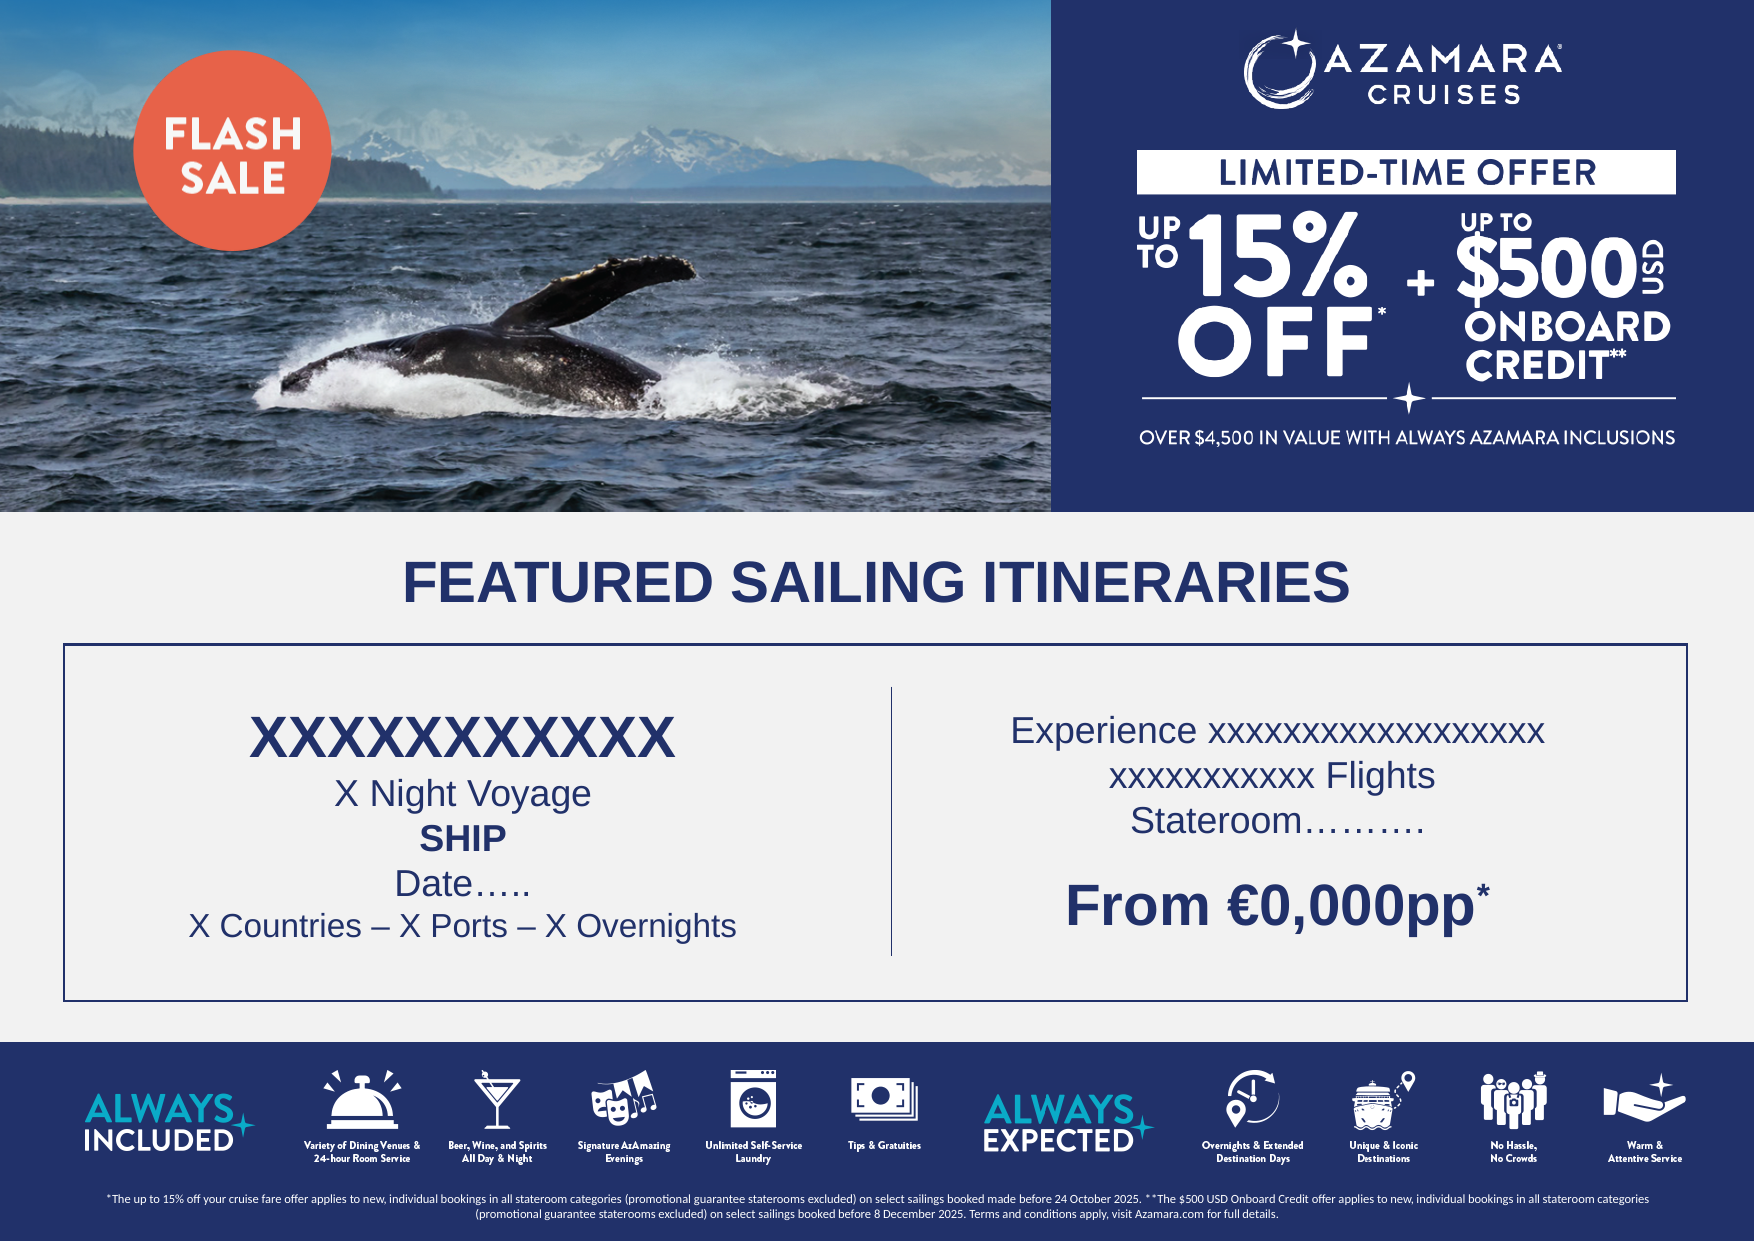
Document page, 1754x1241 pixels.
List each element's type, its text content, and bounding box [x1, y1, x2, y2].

text_box XXXXXXXXXXX X Night Voyage SHIP Date….. X Countries – X Ports – X Overnights [87, 691, 839, 952]
text_box [63, 643, 1688, 1002]
picture [0, 0, 1676, 512]
text_box FEATURED SAILING ITINERARIES [0, 515, 1754, 644]
text_box [1142, 0, 1754, 512]
picture [1244, 27, 1562, 109]
text_box *The up to 15% off your cruise fare offer applies to new, individual bookings in all stateroom categories (promotional guarantee staterooms excluded) on select sailings booked made before 24 October 2025. **The $500 USD Onboard Credit offer applies to new, individual bookings in all stateroom categories (promotional guarantee staterooms excluded) on select sailings booked before 8 December 2025. Terms and conditions apply, visit Azamara.com for full details. [66, 1183, 1688, 1229]
text_box [0, 1042, 1754, 1241]
text_box Experience xxxxxxxxxxxxxxxxxx xxxxxxxxxxx Flights Stateroom………. From €0,000pp* [902, 698, 1654, 945]
picture [85, 1070, 1686, 1165]
